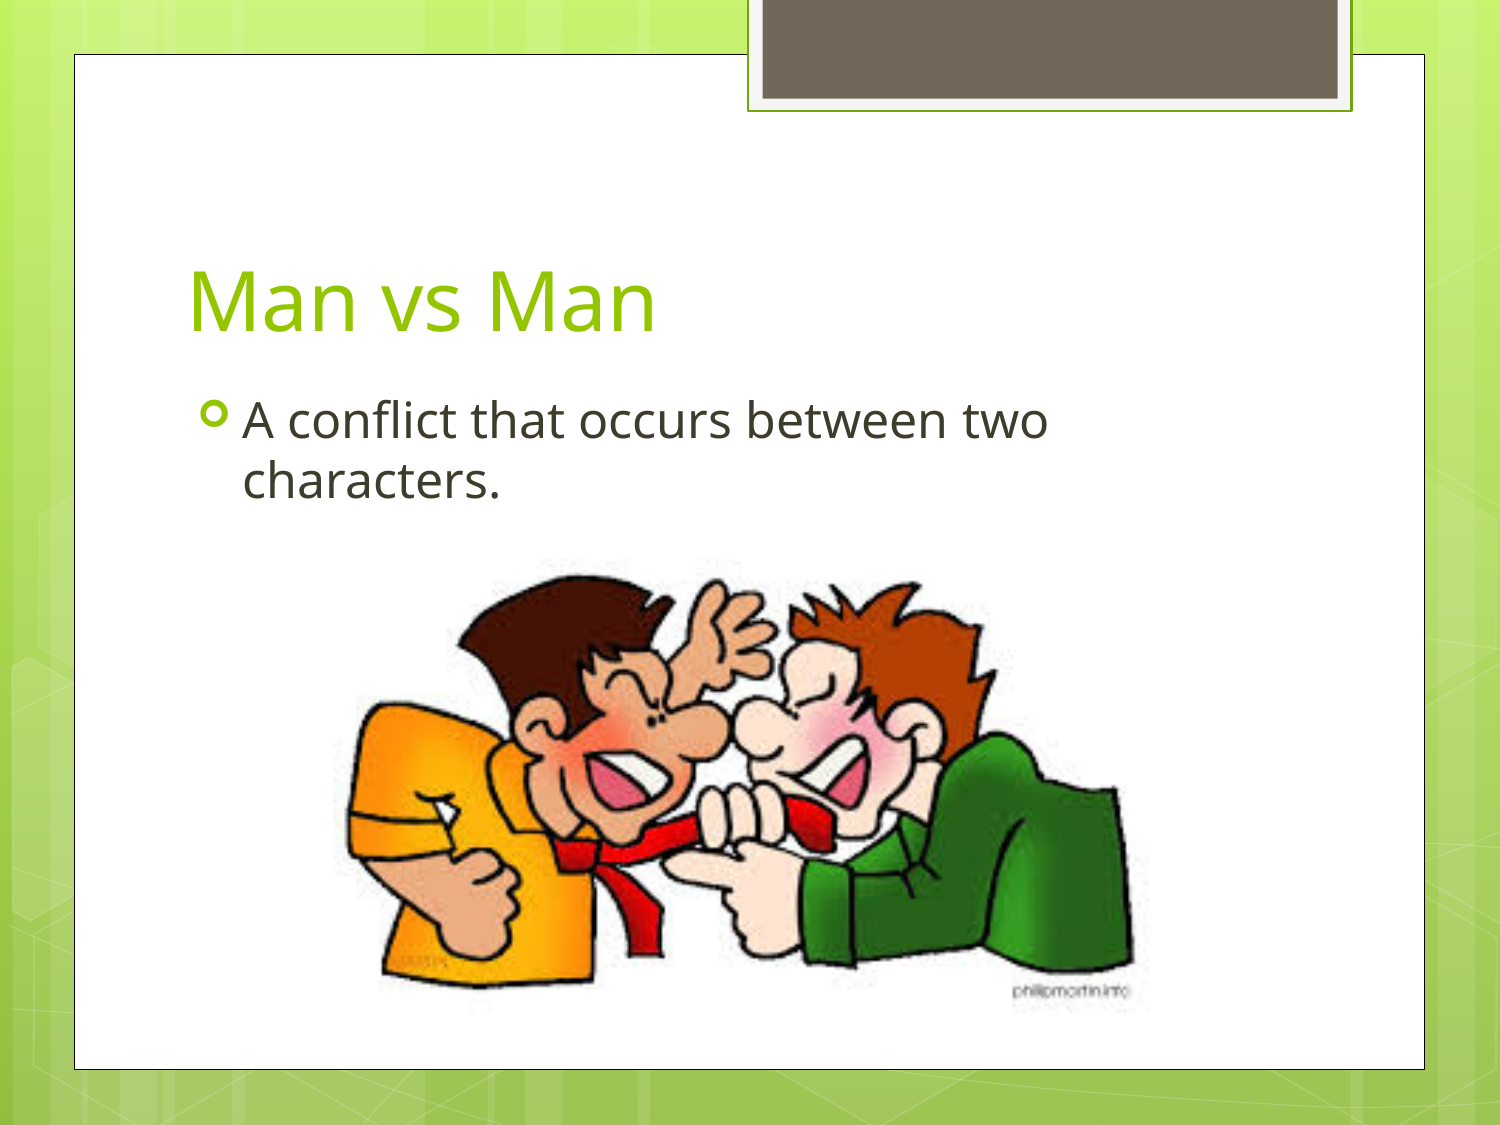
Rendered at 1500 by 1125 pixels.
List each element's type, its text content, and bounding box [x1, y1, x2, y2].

title Man vs Man [171, 168, 1324, 357]
picture [312, 537, 1159, 1013]
list A conflict that occurs between two characters. [171, 381, 1283, 957]
